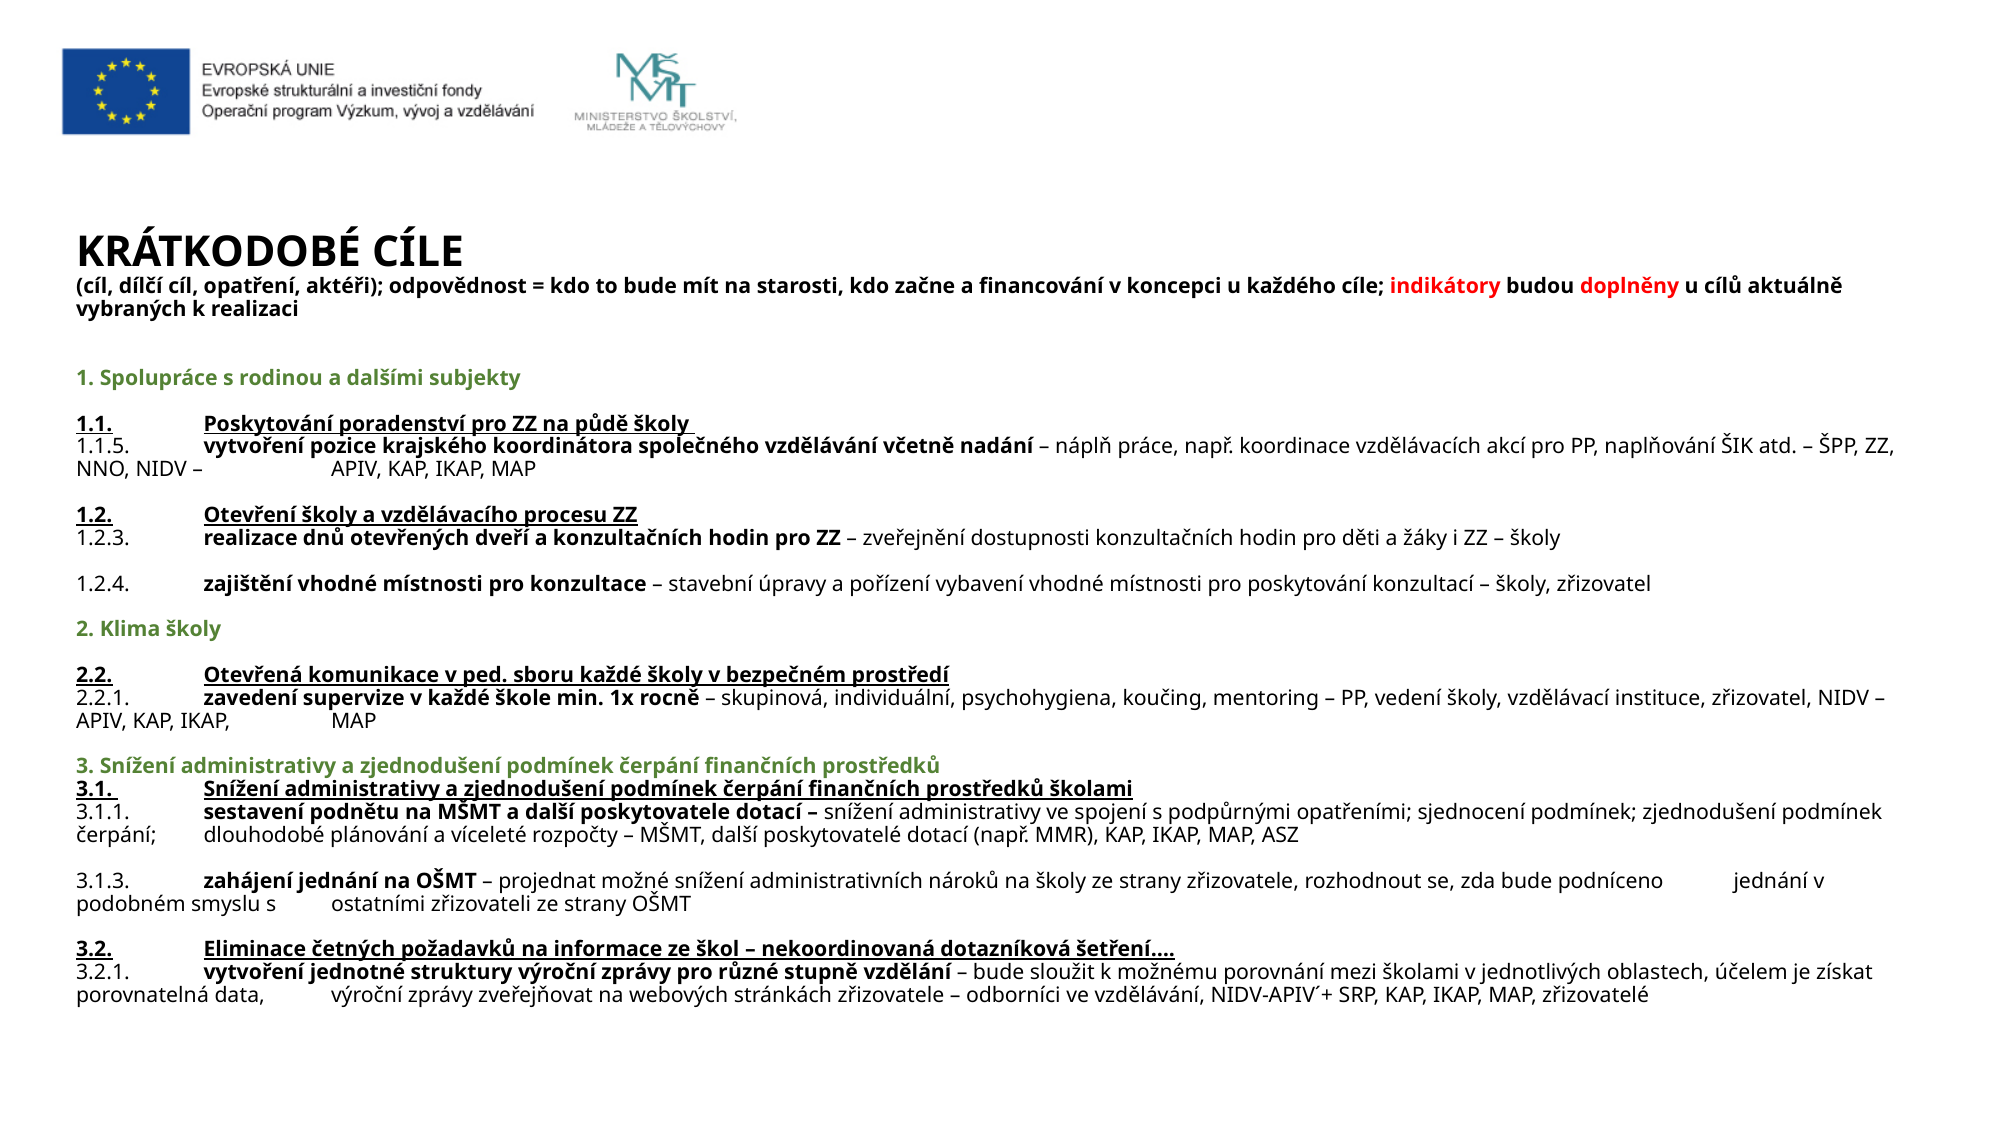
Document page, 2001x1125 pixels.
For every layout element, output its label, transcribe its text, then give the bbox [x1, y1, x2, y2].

picture [17, 7, 774, 177]
title KRÁTKODOBÉ CÍLE (cíl, dílčí cíl, opatření, aktéři); odpovědnost = kdo to bude mít na starosti, kdo začne a financování v koncepci u každého cíle; indikátory budou doplněny u cílů aktuálně vybraných k realizaci 1. Spolupráce s rodinou a dalšími subjekty 1.1. Poskytování poradenství pro ZZ na půdě školy 1.1.5. vytvoření pozice krajského koordinátora společného vzdělávání včetně nadání – náplň práce, např. koordinace vzdělávacích akcí pro PP, naplňování ŠIK atd. – ŠPP, ZZ, NNO, NIDV – APIV, KAP, IKAP, MAP 1.2. Otevření školy a vzdělávacího procesu ZZ 1.2.3. realizace dnů otevřených dveří a konzultačních hodin pro ZZ – zveřejnění dostupnosti konzultačních hodin pro děti a žáky i ZZ – školy 1.2.4. zajištění vhodné místnosti pro konzultace – stavební úpravy a pořízení vybavení vhodné místnosti pro poskytování konzultací – školy, zřizovatel 2. Klima školy 2.2. Otevřená komunikace v ped. sboru každé školy v bezpečném prostředí 2.2.1. zavedení supervize v každé škole min. 1x rocně – skupinová, individuální, psychohygiena, koučing, mentoring – PP, vedení školy, vzdělávací instituce, zřizovatel, NIDV – APIV, KAP, IKAP, MAP 3. Snížení administrativy a zjednodušení podmínek čerpání finančních prostředků 3.1. Snížení administrativy a zjednodušení podmínek čerpání finančních prostředků školami 3.1.1. sestavení podnětu na MŠMT a další poskytovatele dotací – snížení administrativy ve spojení s podpůrnými opatřeními; sjednocení podmínek; zjednodušení podmínek čerpání; dlouhodobé plánování a víceleté rozpočty – MŠMT, další poskytovatelé dotací (např. MMR), KAP, IKAP, MAP, ASZ 3.1.3. zahájení jednání na OŠMT – projednat možné snížení administrativních nároků na školy ze strany zřizovatele, rozhodnout se, zda bude podníceno jednání v podobném smyslu s ostatními zřizovateli ze strany OŠMT 3.2. Eliminace četných požadavků na informace ze škol – nekoordinovaná dotazníková šetření…. 3.2.1. vytvoření jednotné struktury výroční zprávy pro různé stupně vzdělání – bude sloužit k možnému porovnání mezi školami v jednotlivých oblastech, účelem je získat porovnatelná data, výroční zprávy zveřejňovat na webových stránkách zřizovatele – odborníci ve vzdělávání, NIDV-APIV´+ SRP, KAP, IKAP, MAP, zřizovatelé [60, 176, 1925, 1090]
